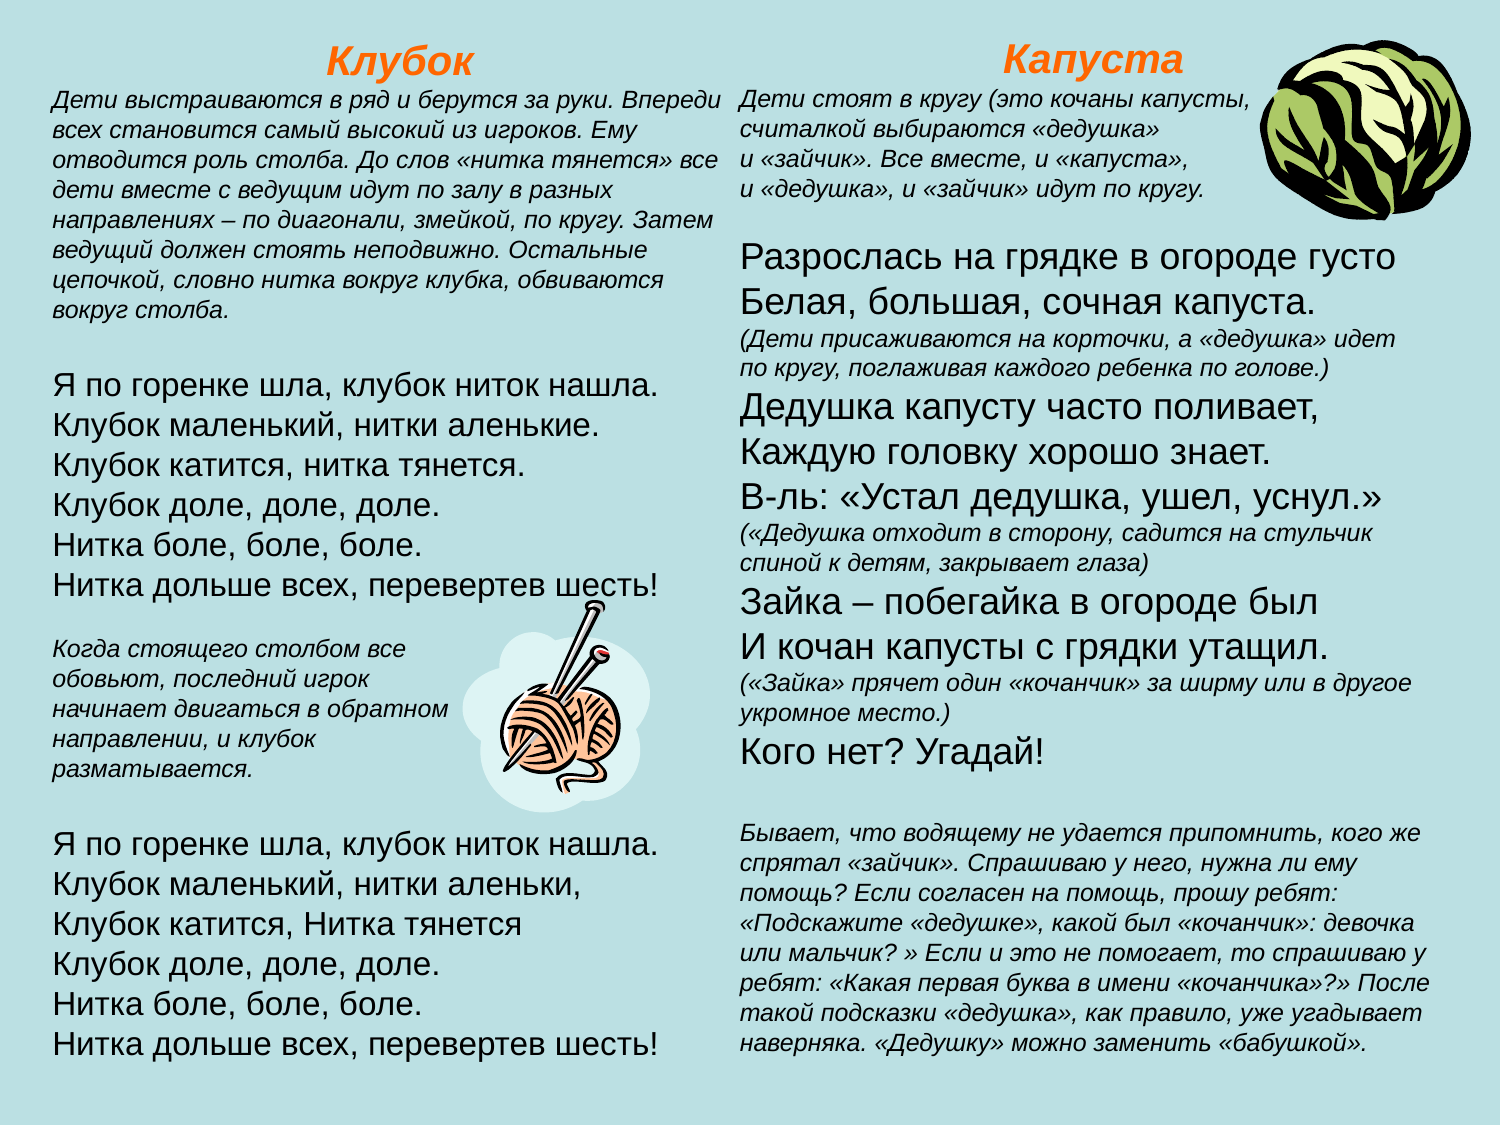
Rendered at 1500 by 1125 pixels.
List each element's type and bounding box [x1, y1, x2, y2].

text_box [37, 24, 1472, 1071]
